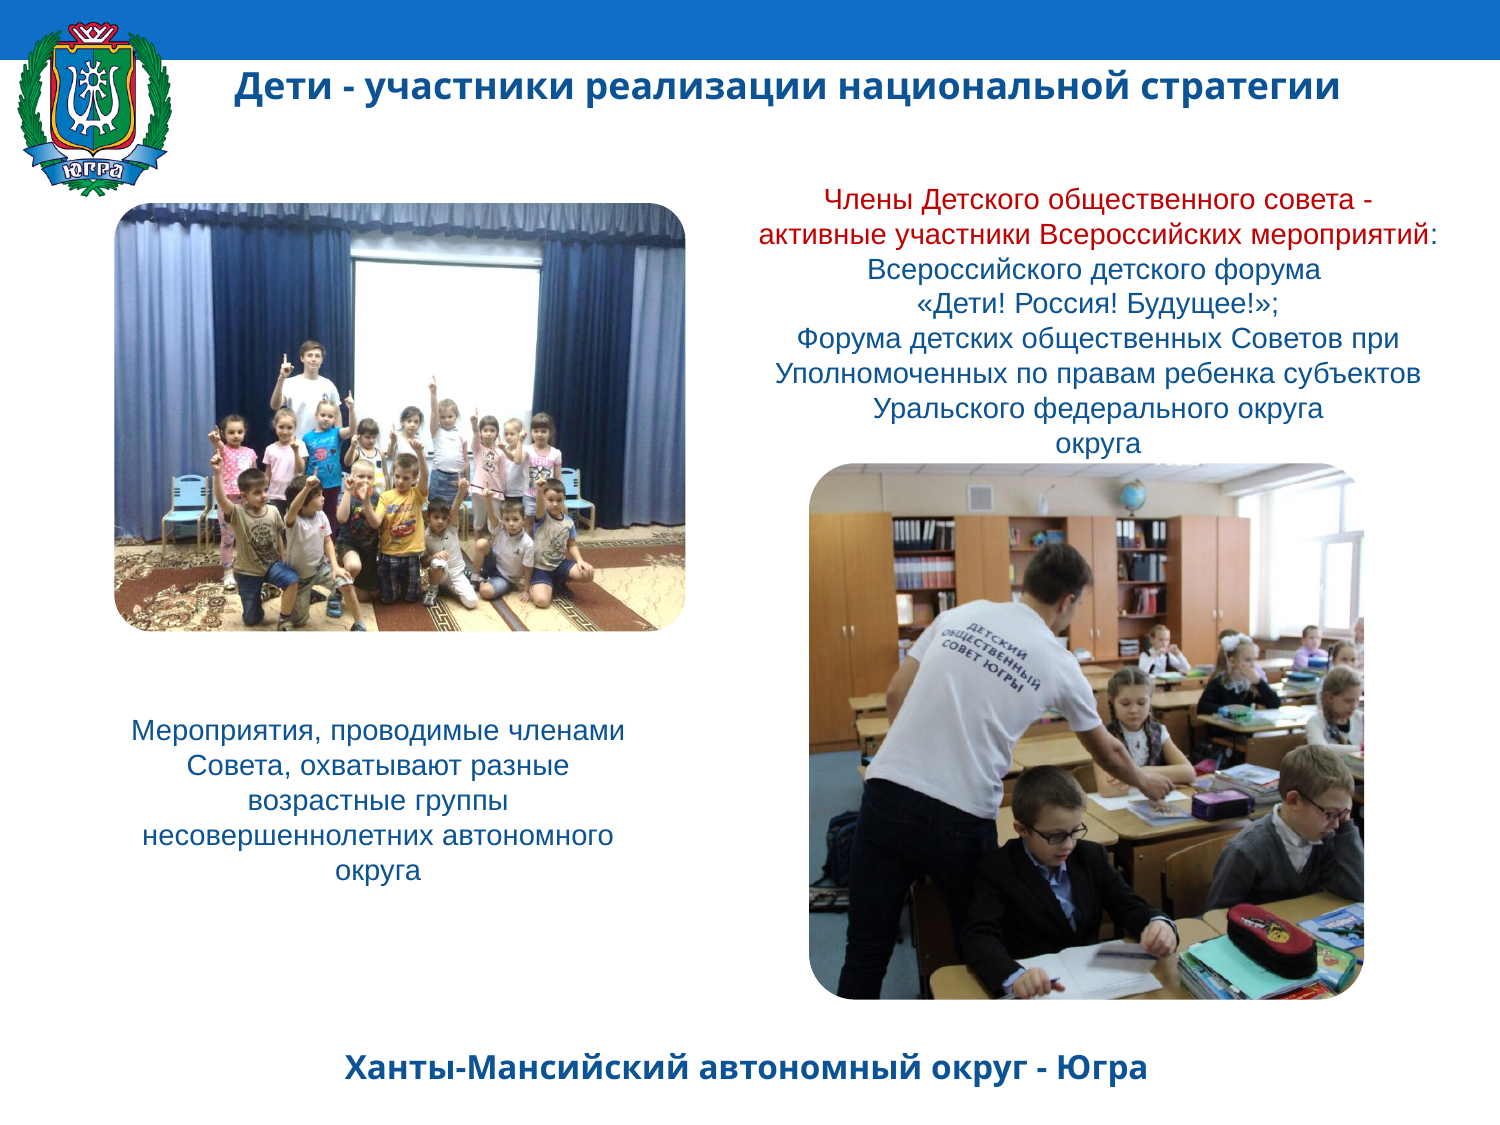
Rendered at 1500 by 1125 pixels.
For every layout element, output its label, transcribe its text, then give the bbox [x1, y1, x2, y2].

picture [17, 19, 172, 198]
text_box Мероприятия, проводимые членами Совета, охватывают разные возрастные группы несовершеннолетних автономного округа [90, 704, 666, 894]
text_box Члены Детского общественного совета - активные участники Всероссийских мероприятий: Всероссийского детского форума «Дети! Россия! Будущее!»; Форума детских общественных Советов при Уполномоченных по правам ребенка субъектов Уральского федерального округа округа [726, 172, 1471, 468]
text_box Ханты-Мансийский автономный округ - Югра [330, 1038, 1165, 1094]
picture [114, 202, 686, 632]
picture [808, 463, 1365, 1000]
text_box Дети - участники реализации национальной стратегии [181, 54, 1414, 115]
